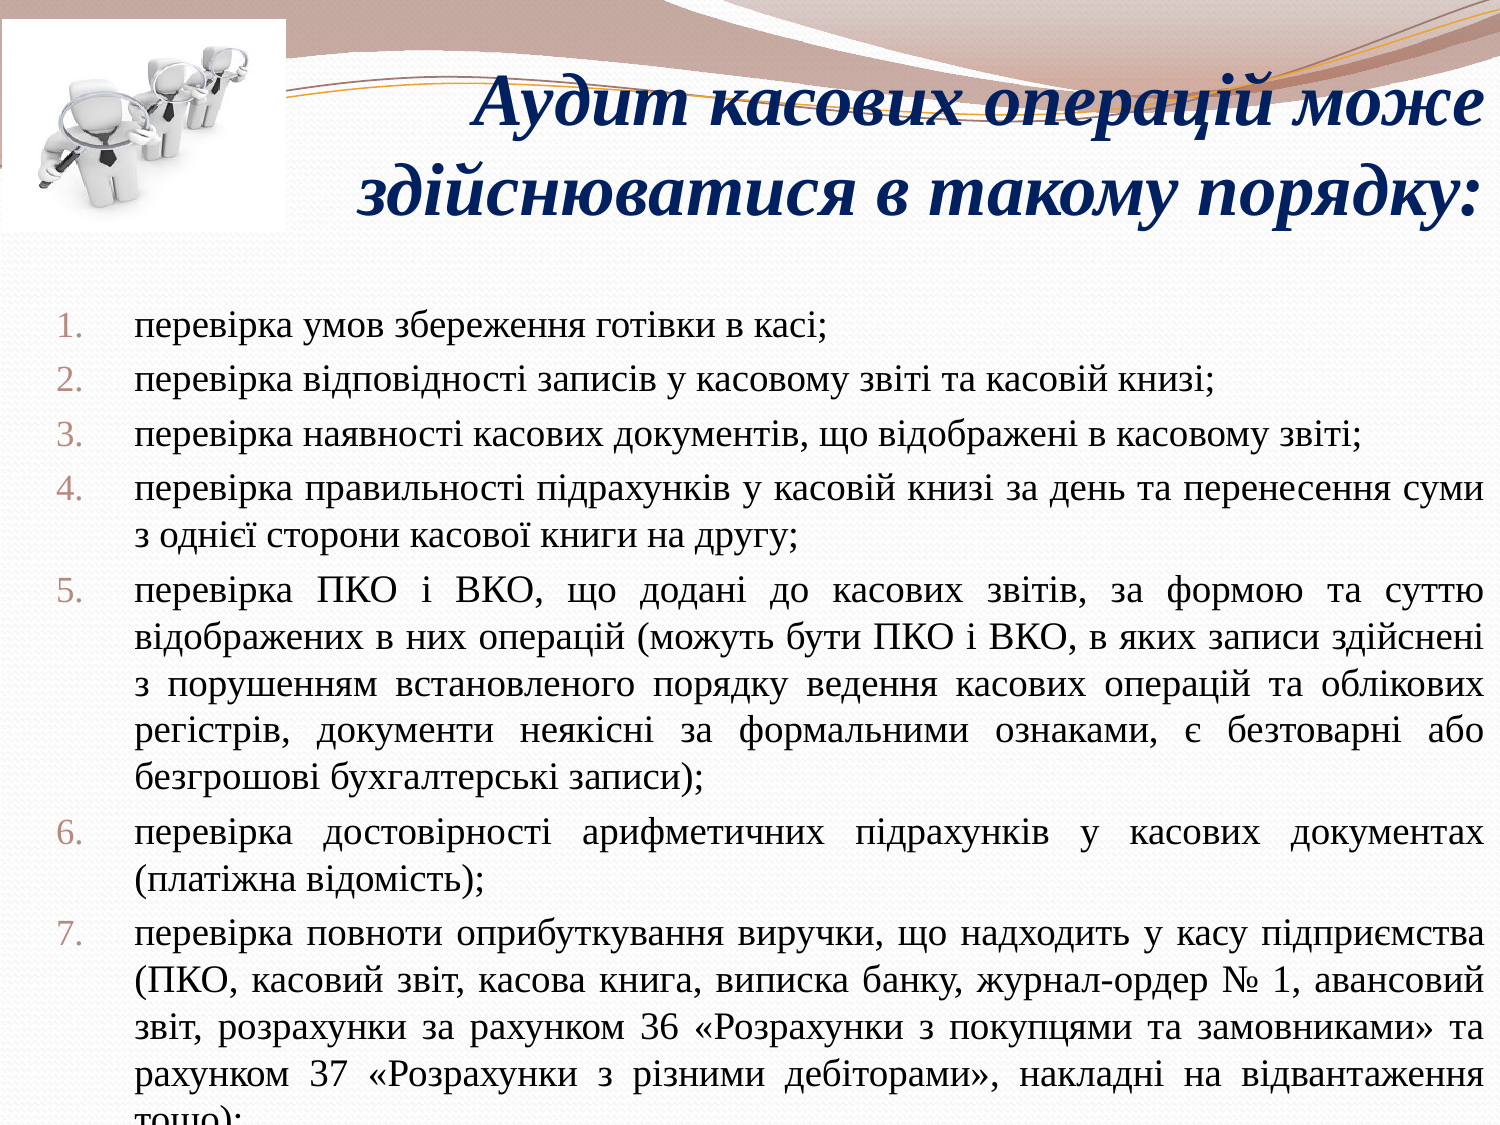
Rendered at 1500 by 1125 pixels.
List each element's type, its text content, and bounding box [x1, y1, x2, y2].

picture [1, 18, 286, 232]
title Аудит касових операцій може здійснюватися в такому порядку: [292, 42, 1486, 231]
list перевірка умов збереження готівки в касі; перевірка відповідності записів у касовому звіті та касовій книзі; перевірка наявності касових документів, що відображені в касовому звіті; перевірка правильності підрахунків у касовій книзі за день та перенесення суми з однієї сторони касової книги на другу; перевірка ПКО і ВКО, що додані до касових звітів, за формою та суттю відображених в них операцій (можуть бути ПКО і ВКО, в яких записи здійснені з порушенням встановленого порядку ведення касових операцій та облікових регістрів, документи неякісні за формальними ознаками, є безтоварні або безгрошові бухгалтерські записи); перевірка достовірності арифметичних підрахунків у касових документах (платіжна відомість); перевірка повноти оприбуткування виручки, що надходить у касу підприємства (ПКО, касовий звіт, касова книга, виписка банку, журнал-ордер № 1, авансовий звіт, розрахунки за рахунком 36 «Розрахунки з покупцями та замовниками» та рахунком 37 «Розрахунки з різними дебіторами», накладні на відвантаження тощо); [41, 290, 1500, 1125]
